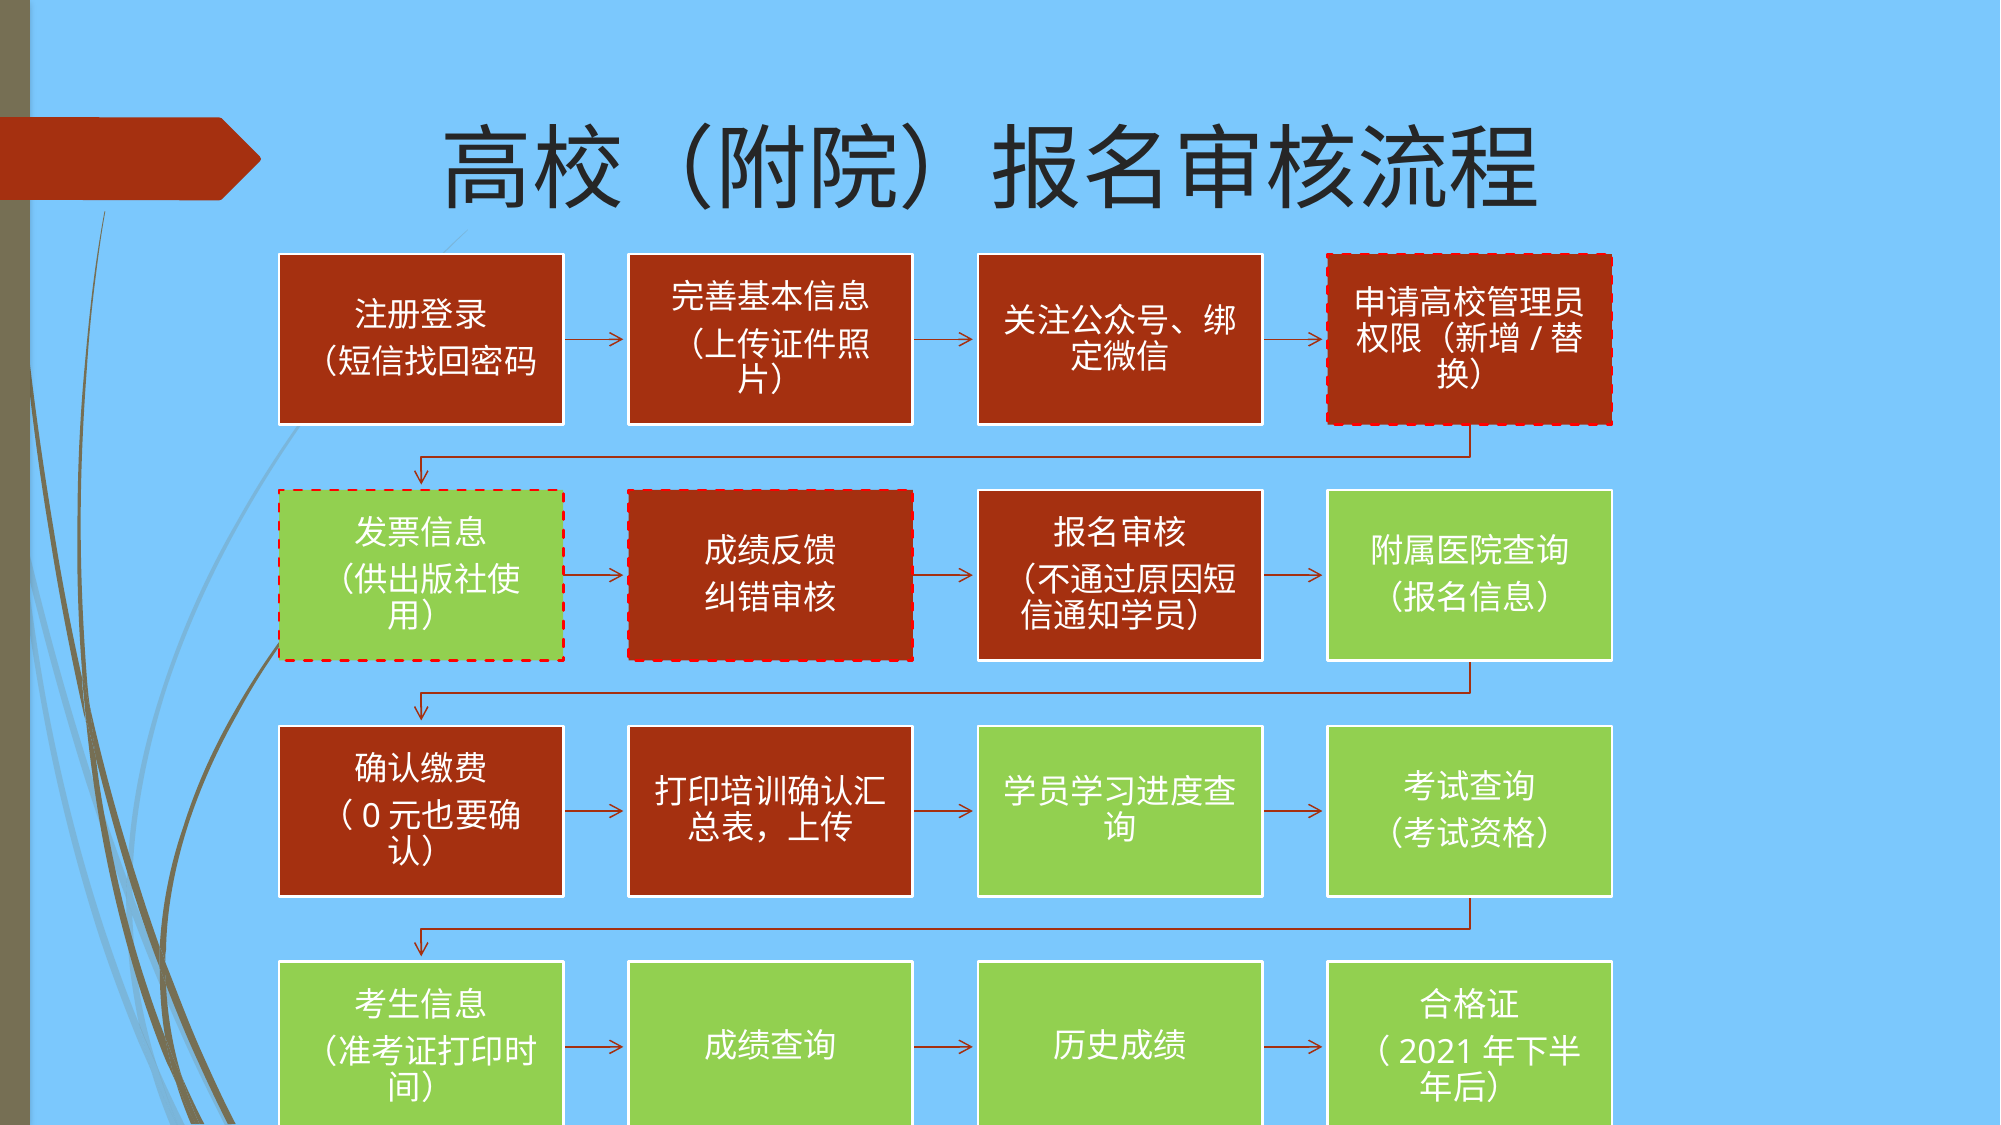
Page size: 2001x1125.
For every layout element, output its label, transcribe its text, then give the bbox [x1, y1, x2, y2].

title 高校（附院）报名审核流程 [425, 102, 1888, 313]
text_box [278, 248, 1613, 1125]
